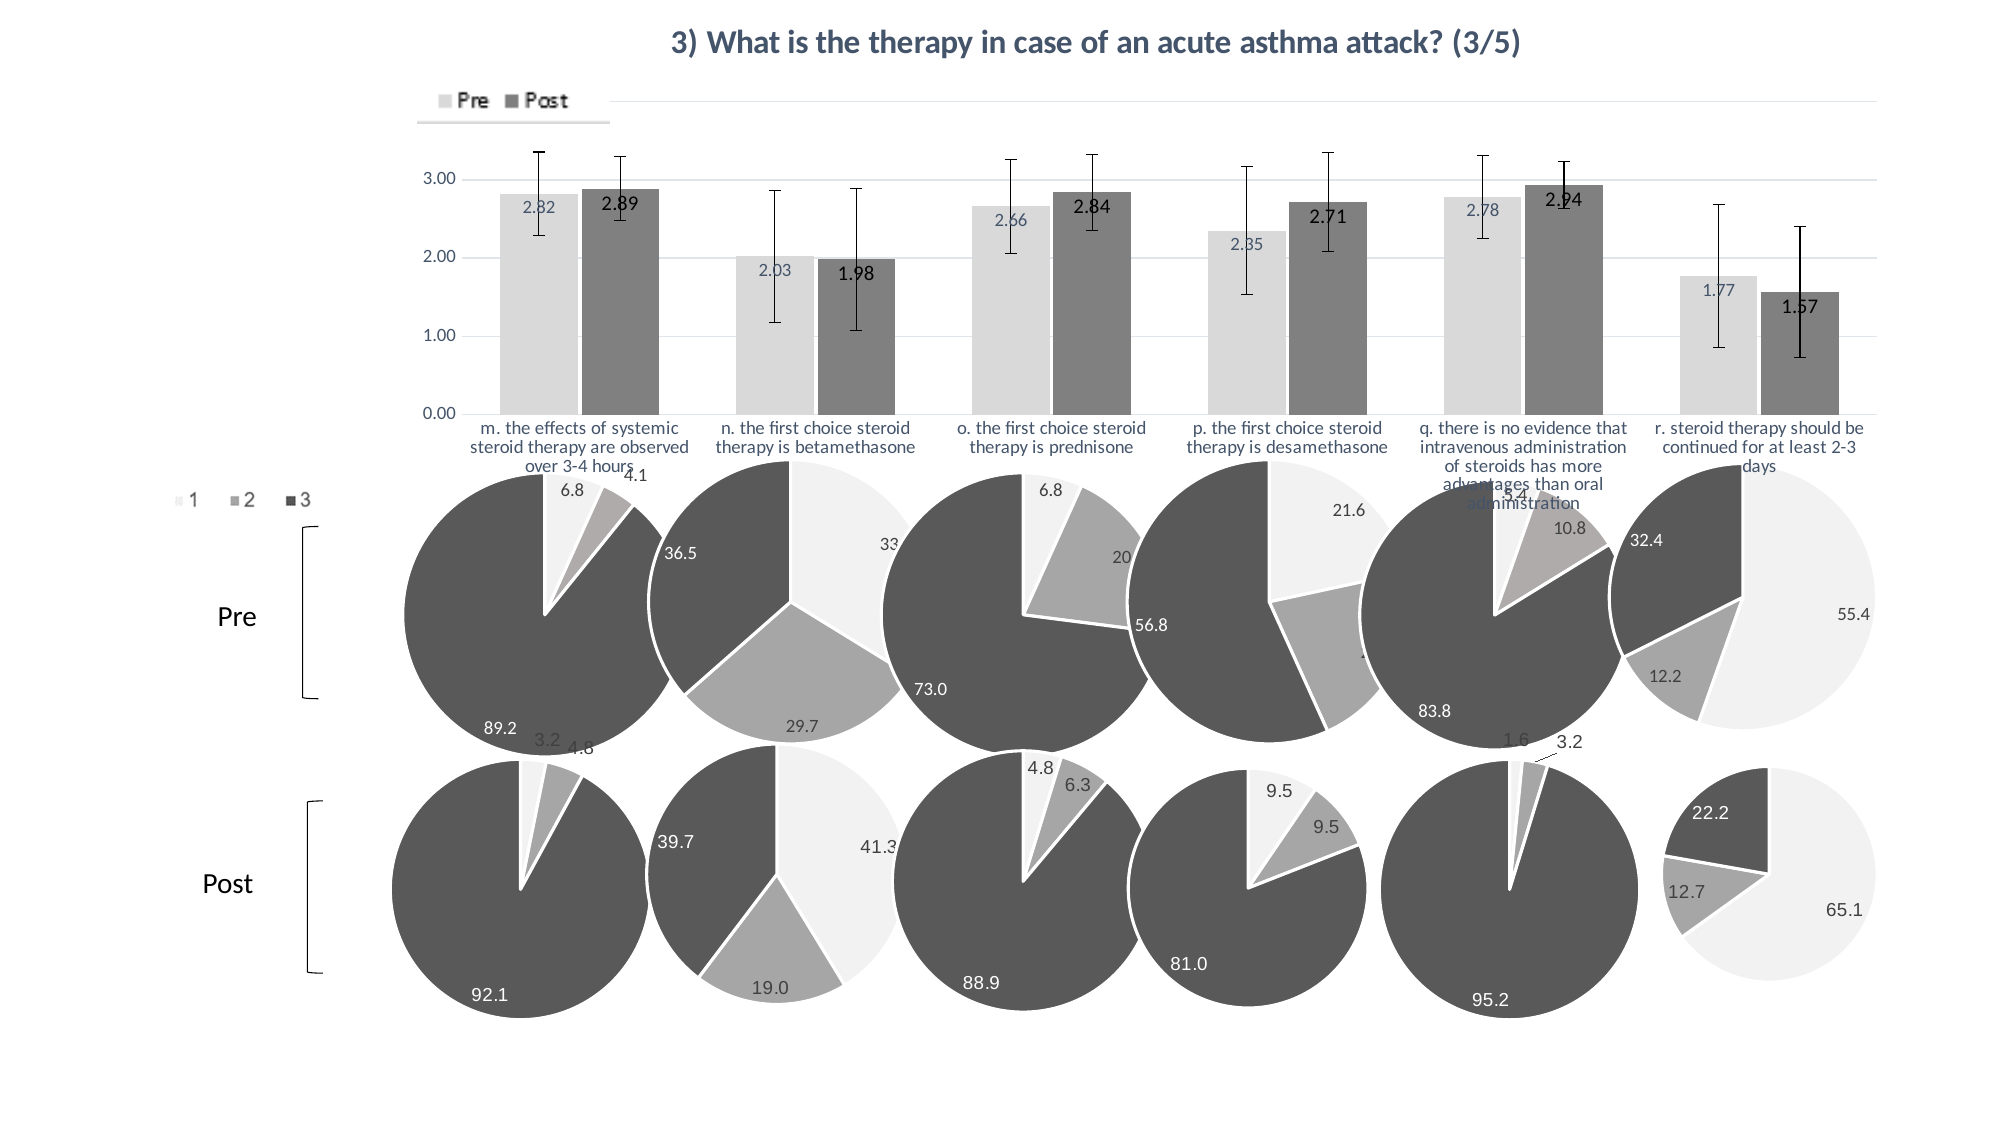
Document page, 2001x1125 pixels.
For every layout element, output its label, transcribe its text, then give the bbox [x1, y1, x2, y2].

text_box [302, 525, 319, 700]
picture [152, 472, 361, 524]
text_box [306, 800, 323, 974]
text_box Pre [203, 589, 273, 640]
picture [417, 84, 610, 125]
chart [316, 0, 1883, 1065]
text_box Post [187, 856, 269, 907]
